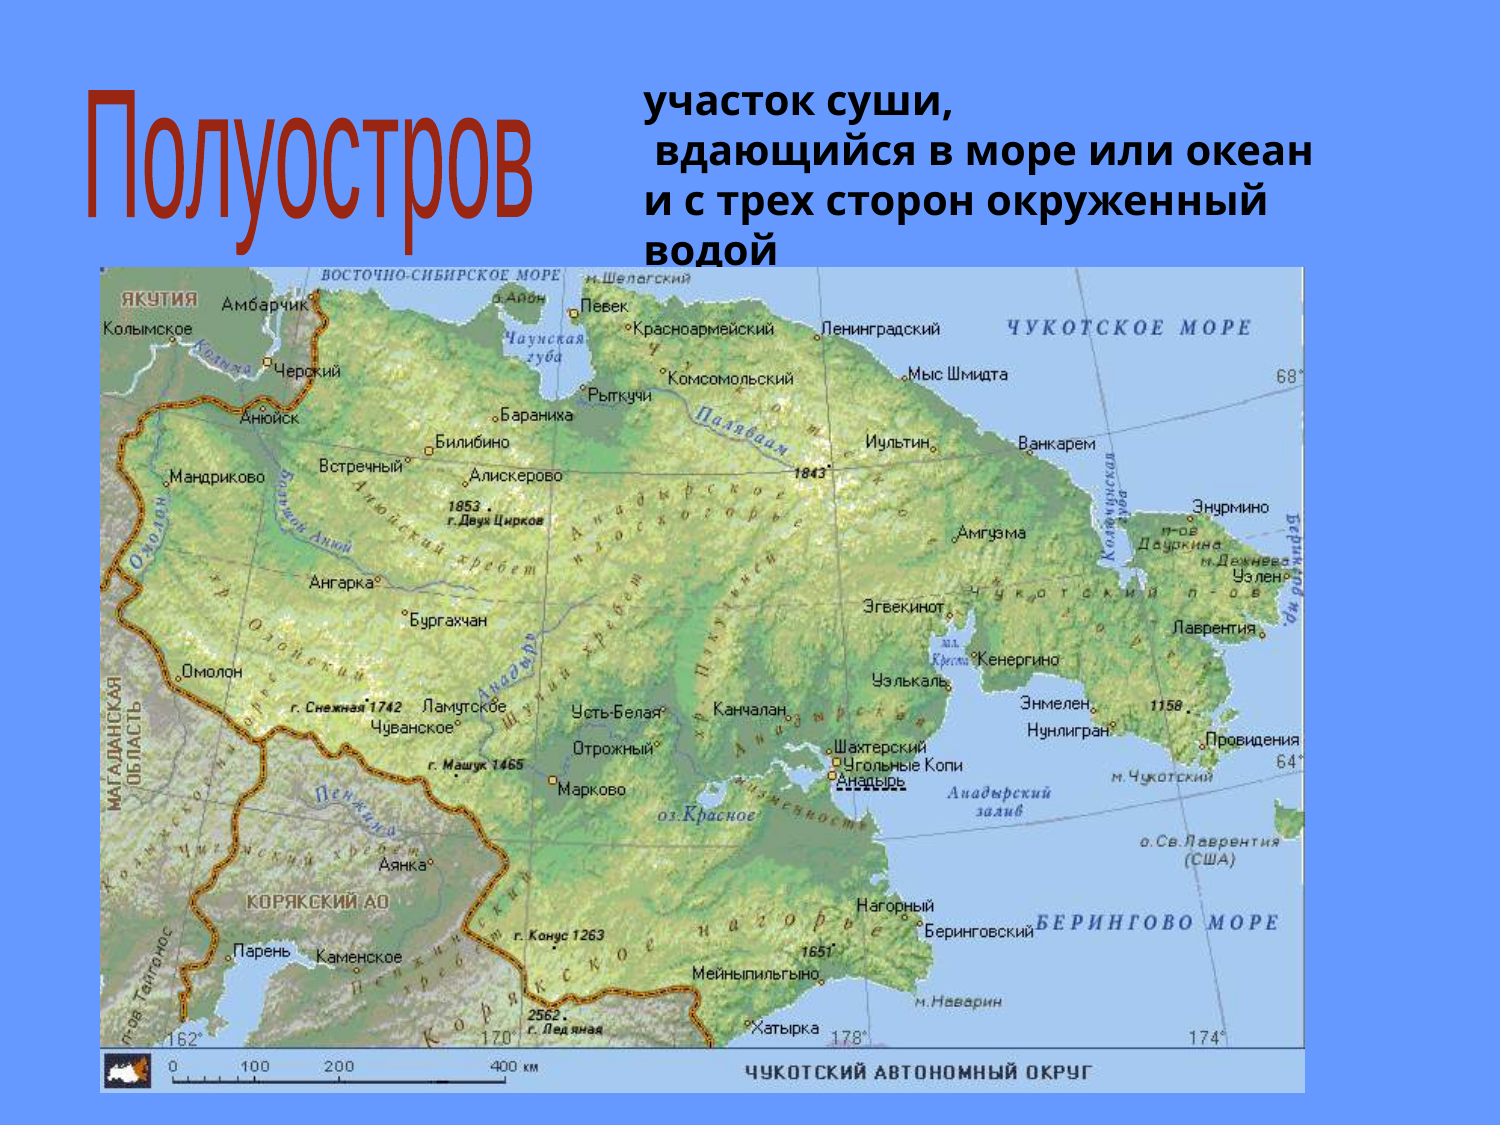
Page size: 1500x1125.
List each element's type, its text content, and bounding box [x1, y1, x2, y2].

picture [100, 266, 1306, 1094]
text_box участок суши, вдающийся в море или океан и с трех сторон окруженный водой [628, 66, 1426, 282]
